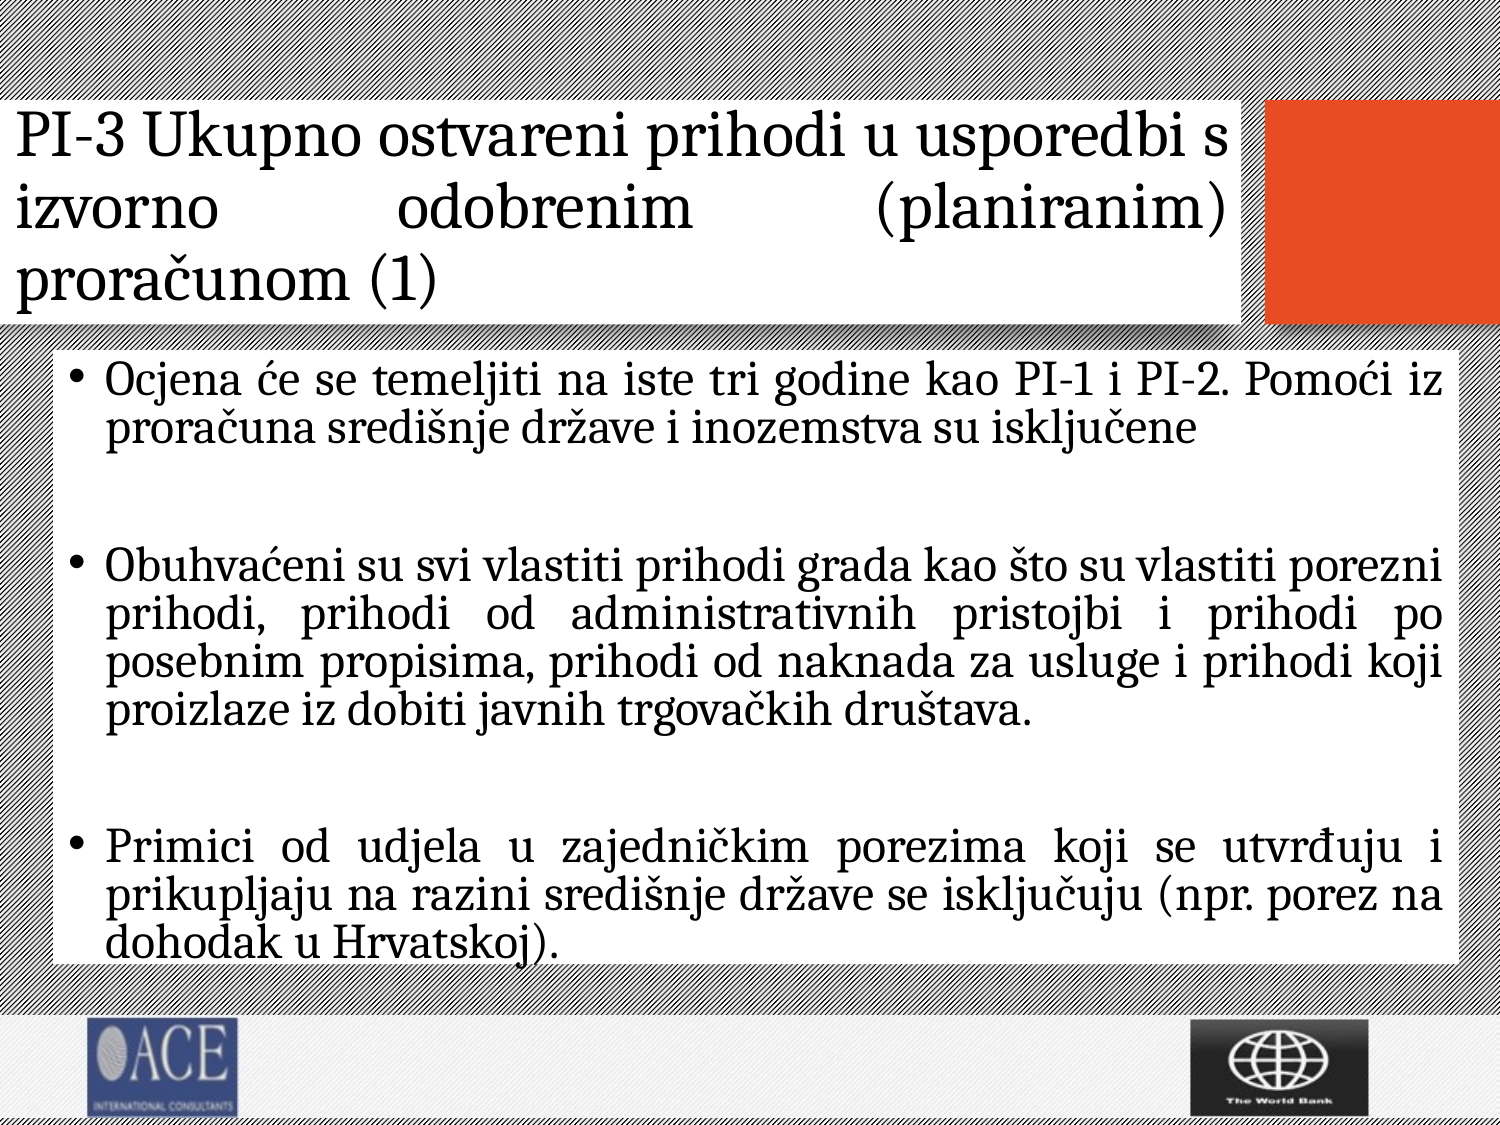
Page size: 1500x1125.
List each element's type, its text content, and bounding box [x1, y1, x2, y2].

picture [0, 0, 1500, 1125]
title PI-3 Ukupno ostvareni prihodi u usporedbi s izvorno odobrenim (planiranim) proračunom (1) [0, 89, 1247, 325]
list Ocjena će se temeljiti na iste tri godine kao PI-1 i PI-2. Pomoći iz proračuna središnje države i inozemstva su isključene Obuhvaćeni su svi vlastiti prihodi grada kao što su vlastiti porezni prihodi, prihodi od administrativnih pristojbi i prihodi po posebnim propisima, prihodi od naknada za usluge i prihodi koji proizlaze iz dobiti javnih trgovačkih društava. Primici od udjela u zajedničkim porezima koji se utvrđuju i prikupljaju na razini središnje države se isključuju (npr. porez na dohodak u Hrvatskoj). [52, 349, 1460, 965]
